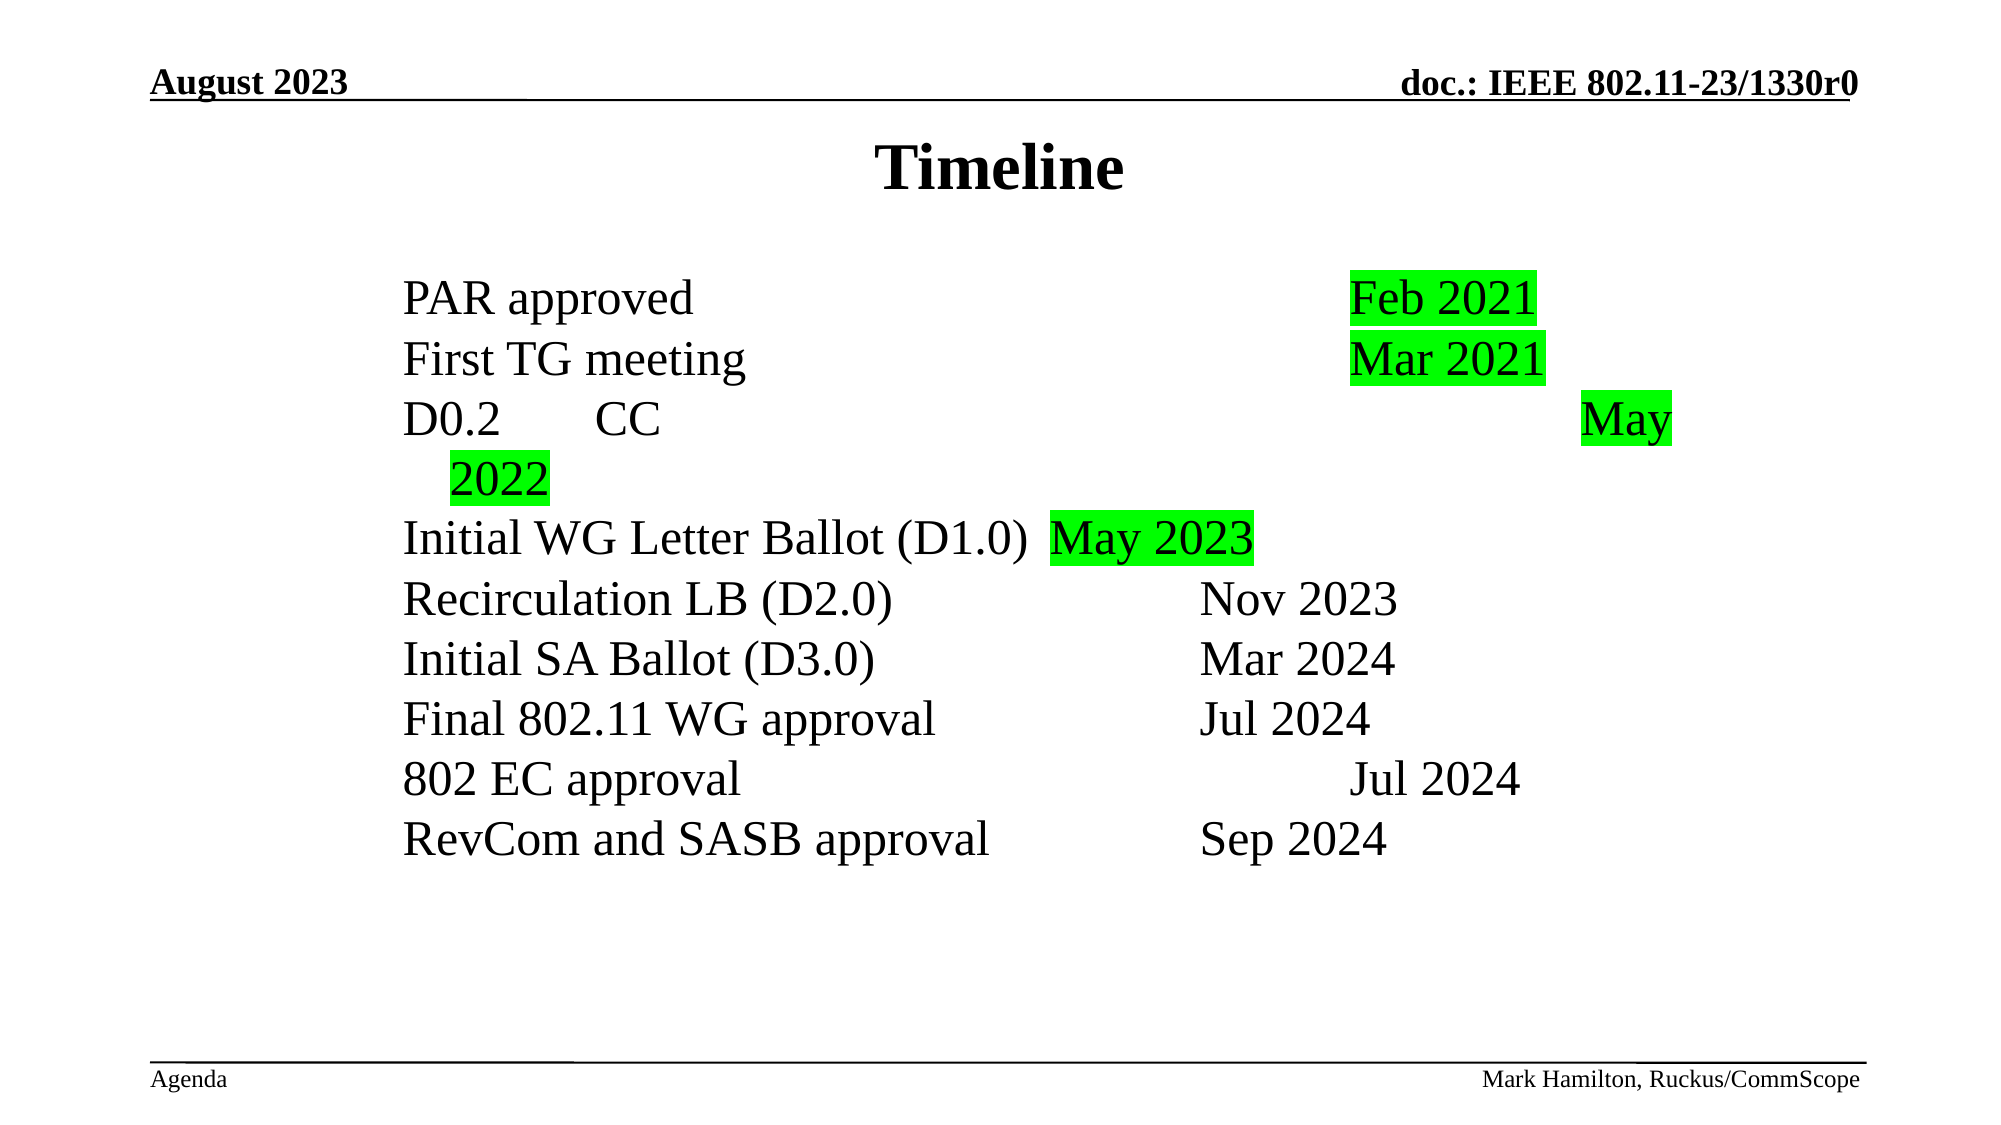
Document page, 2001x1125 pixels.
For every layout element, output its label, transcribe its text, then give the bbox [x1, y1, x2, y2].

title Timeline [362, 112, 1638, 212]
list PAR approved Feb 2021 First TG meeting Mar 2021 D0.2 CC May 2022 Initial WG Letter Ballot (D1.0) May 2023 Recirculation LB (D2.0) Nov 2023 Initial SA Ballot (D3.0) Mar 2024 Final 802.11 WG approval Jul 2024 802 EC approval Jul 2024 RevCom and SASB approval Sep 2024 [312, 212, 1688, 1013]
